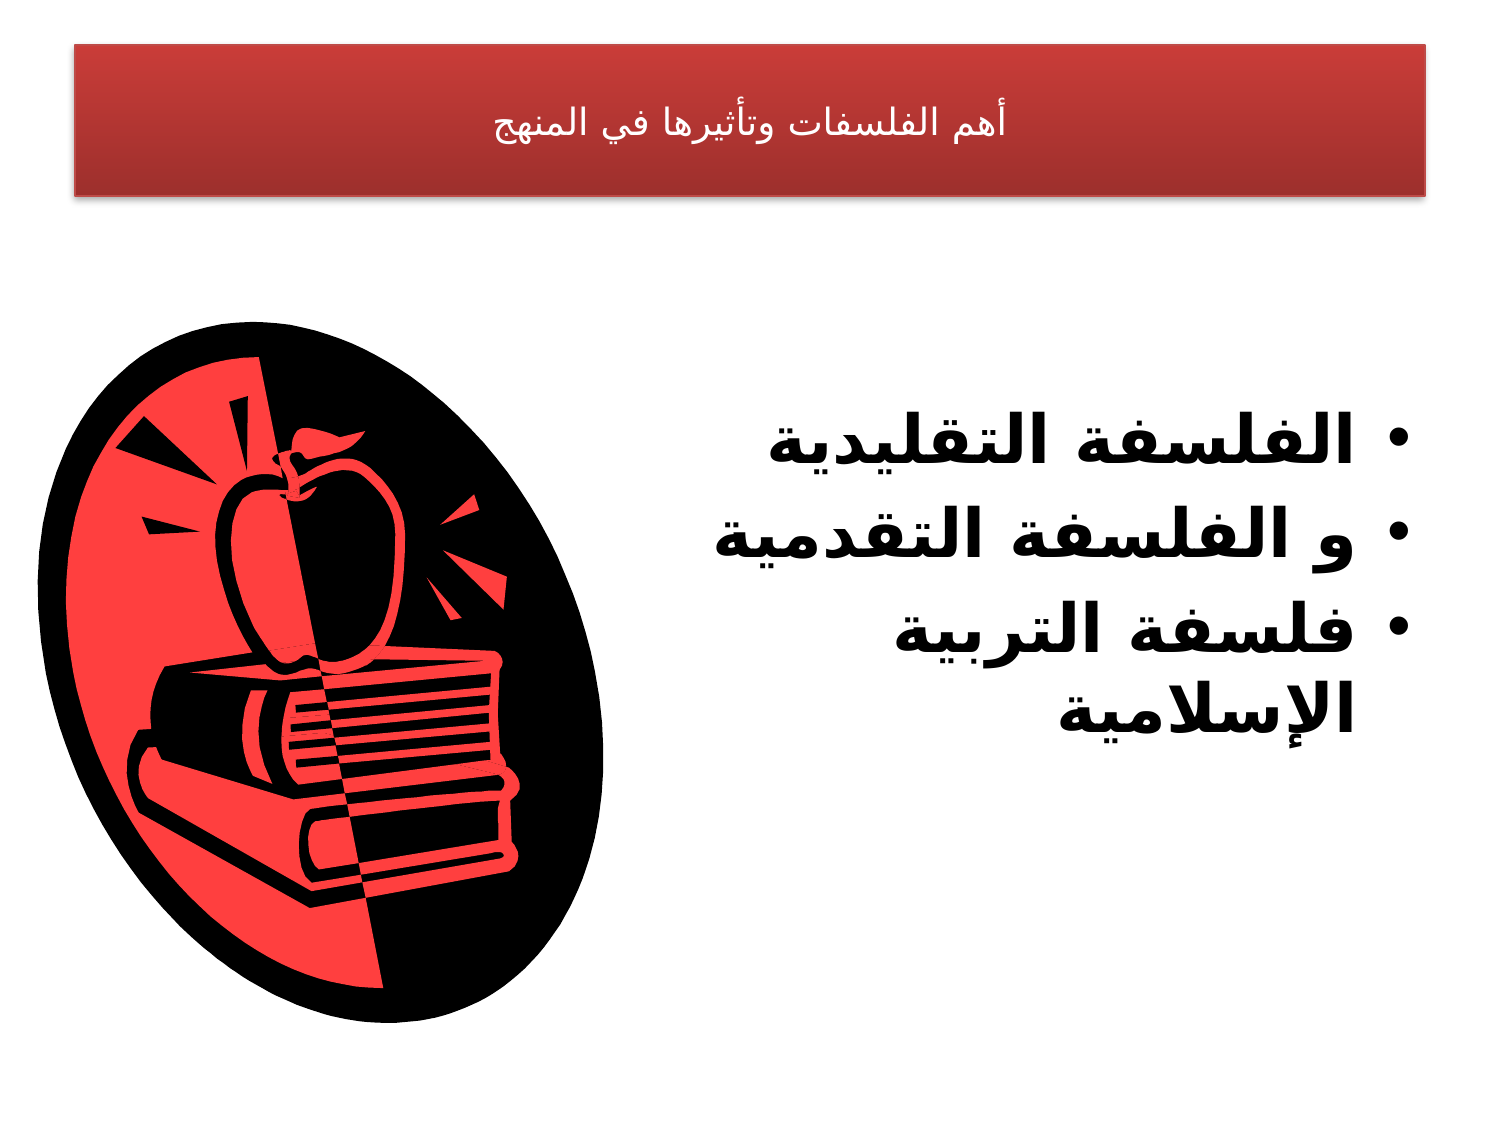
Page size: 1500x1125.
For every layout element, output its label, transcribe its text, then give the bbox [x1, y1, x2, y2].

picture [29, 321, 609, 1024]
list الفلسفة التقليدية و الفلسفة التقدمية فلسفة التربية الإسلامية [620, 302, 1424, 764]
title أهم الفلسفات وتأثيرها في المنهج [74, 44, 1426, 197]
